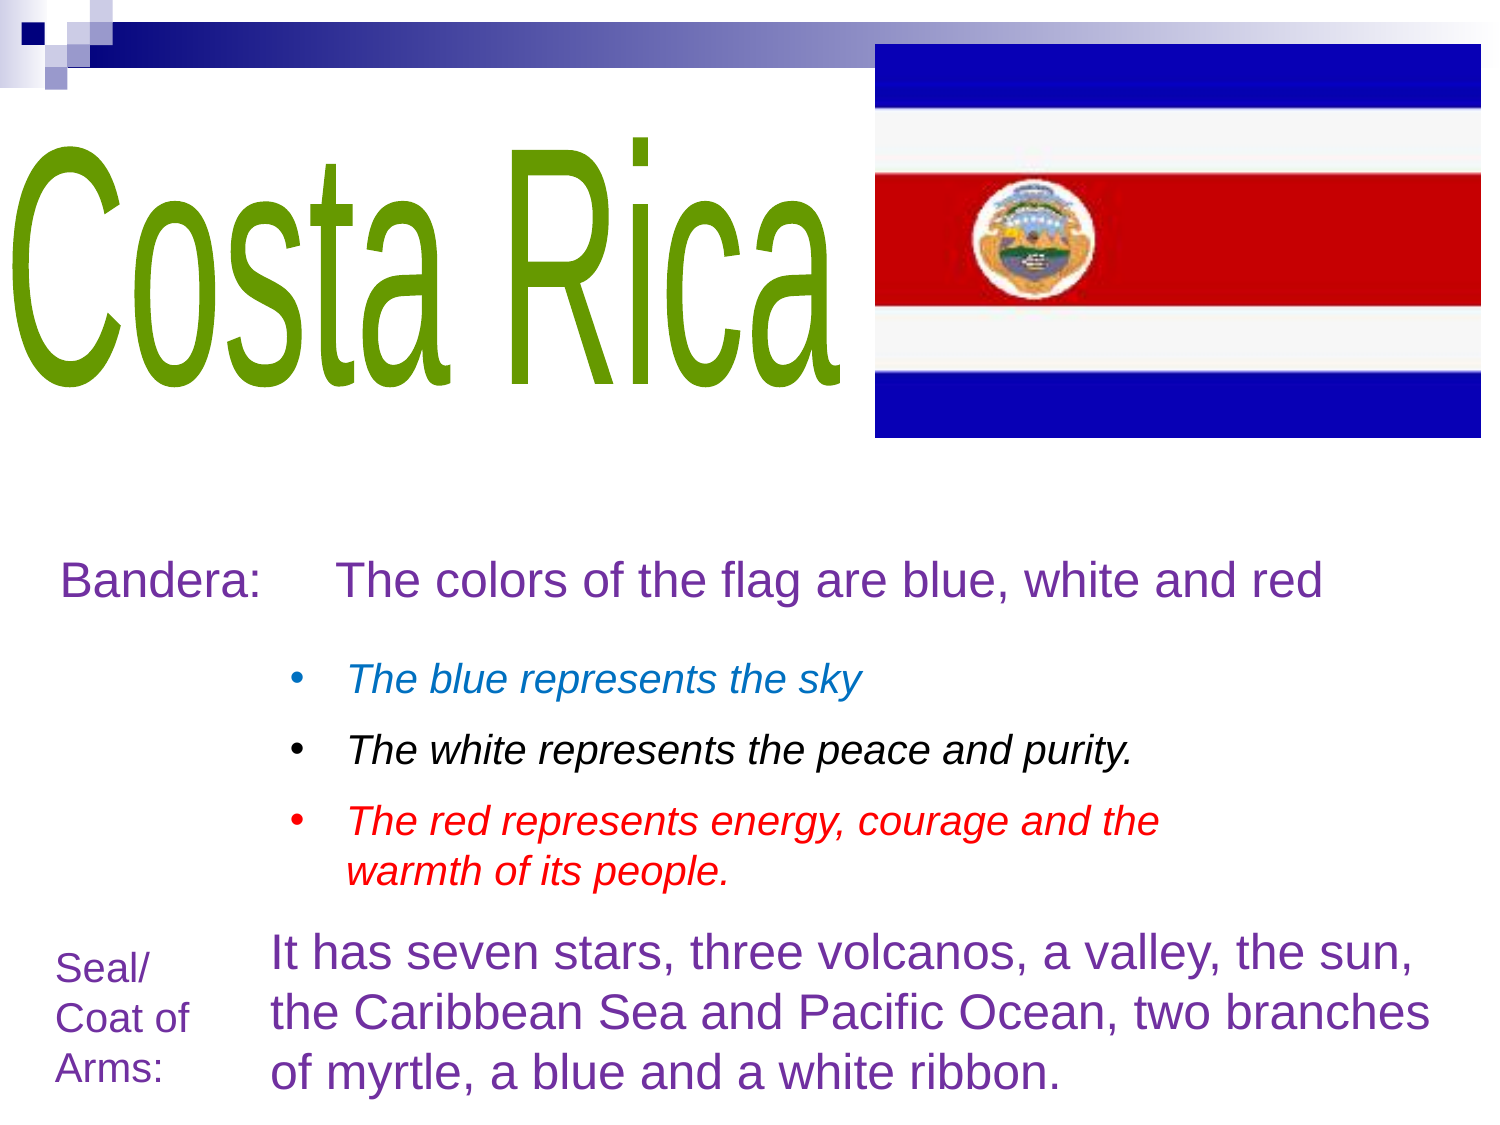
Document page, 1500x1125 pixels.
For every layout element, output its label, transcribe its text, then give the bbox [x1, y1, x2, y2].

picture [874, 44, 1482, 438]
text_box Bandera: [44, 540, 278, 615]
text_box Seal/ Coat of Arms: [40, 933, 216, 1099]
text_box The colors of the flag are blue, white and red [320, 540, 1340, 615]
text_box It has seven stars, three volcanos, a valley, the sun, the Caribbean Sea and Pacific Ocean, two branches of myrtle, a blue and a white ribbon. [255, 912, 1500, 1108]
text_box The blue represents the sky The white represents the peace and purity. The red represents energy, courage and the warmth of its people. [275, 644, 1275, 902]
